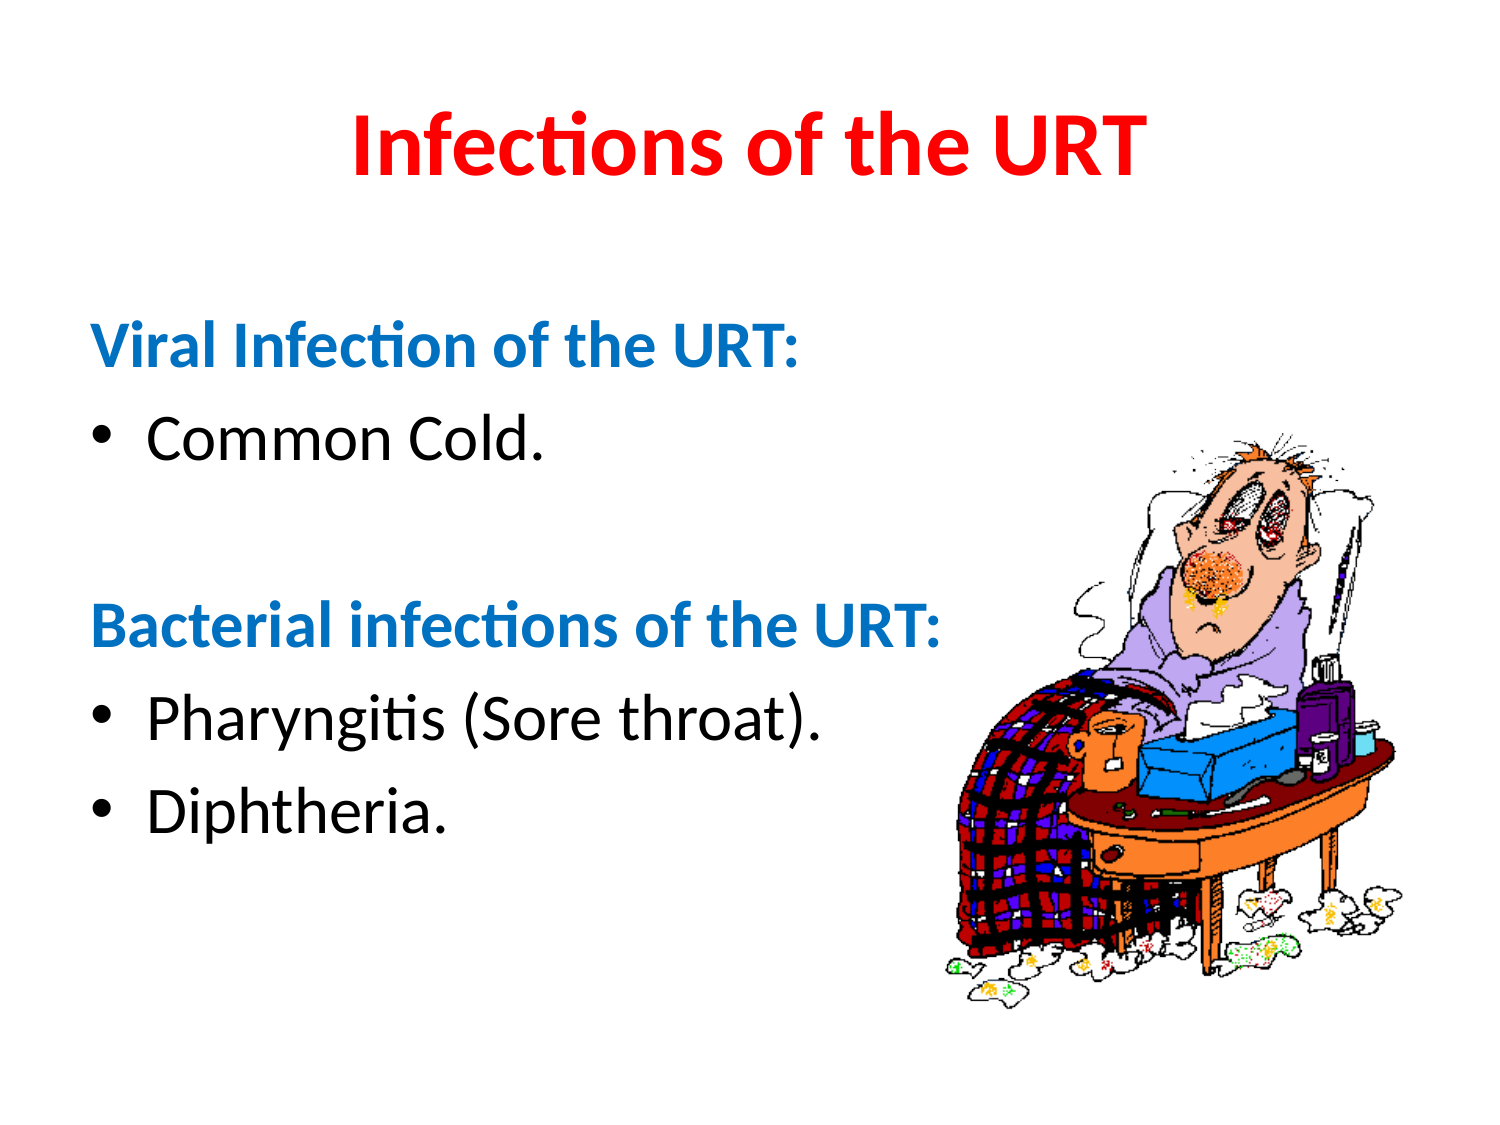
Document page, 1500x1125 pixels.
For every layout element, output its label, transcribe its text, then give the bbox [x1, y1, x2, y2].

list Viral Infection of the URT: Common Cold. Bacterial infections of the URT: Pharyngitis (Sore throat). Diphtheria. [75, 292, 1425, 1005]
title Infections of the URT [75, 45, 1425, 233]
picture [925, 433, 1417, 1025]
